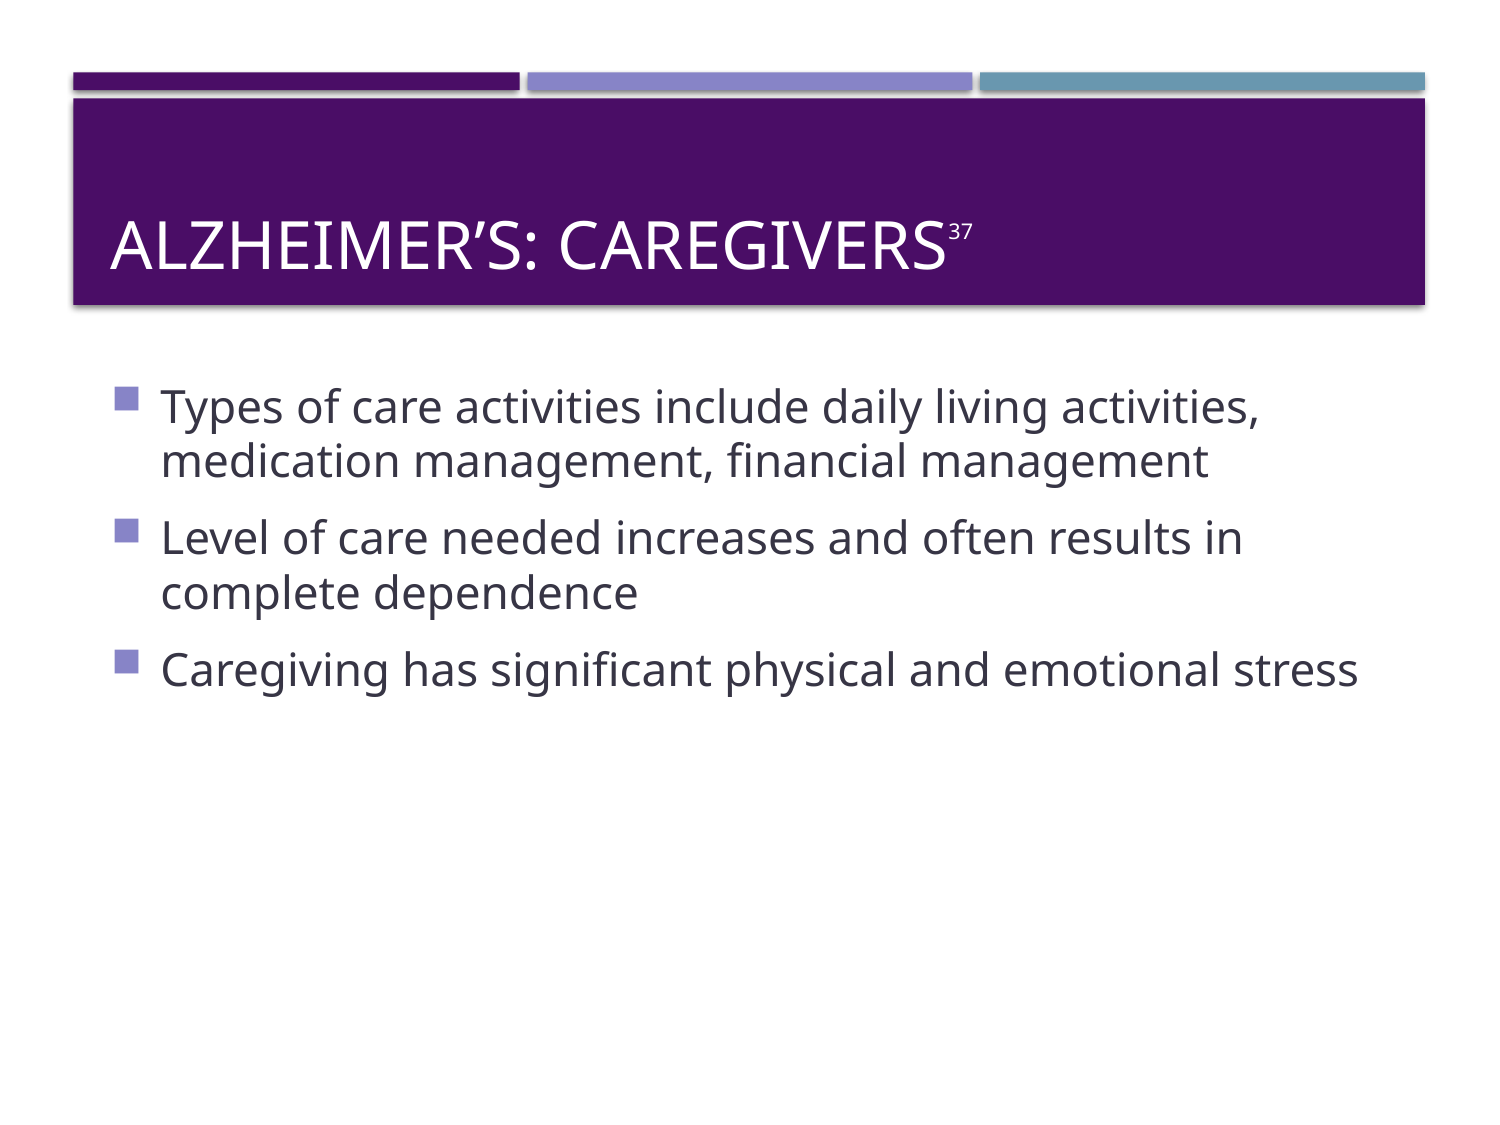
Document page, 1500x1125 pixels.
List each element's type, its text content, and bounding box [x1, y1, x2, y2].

title Alzheimer’s: Caregivers37 [95, 112, 1406, 291]
list Types of care activities include daily living activities, medication management, financial management Level of care needed increases and often results in complete dependence Caregiving has significant physical and emotional stress [95, 365, 1406, 962]
